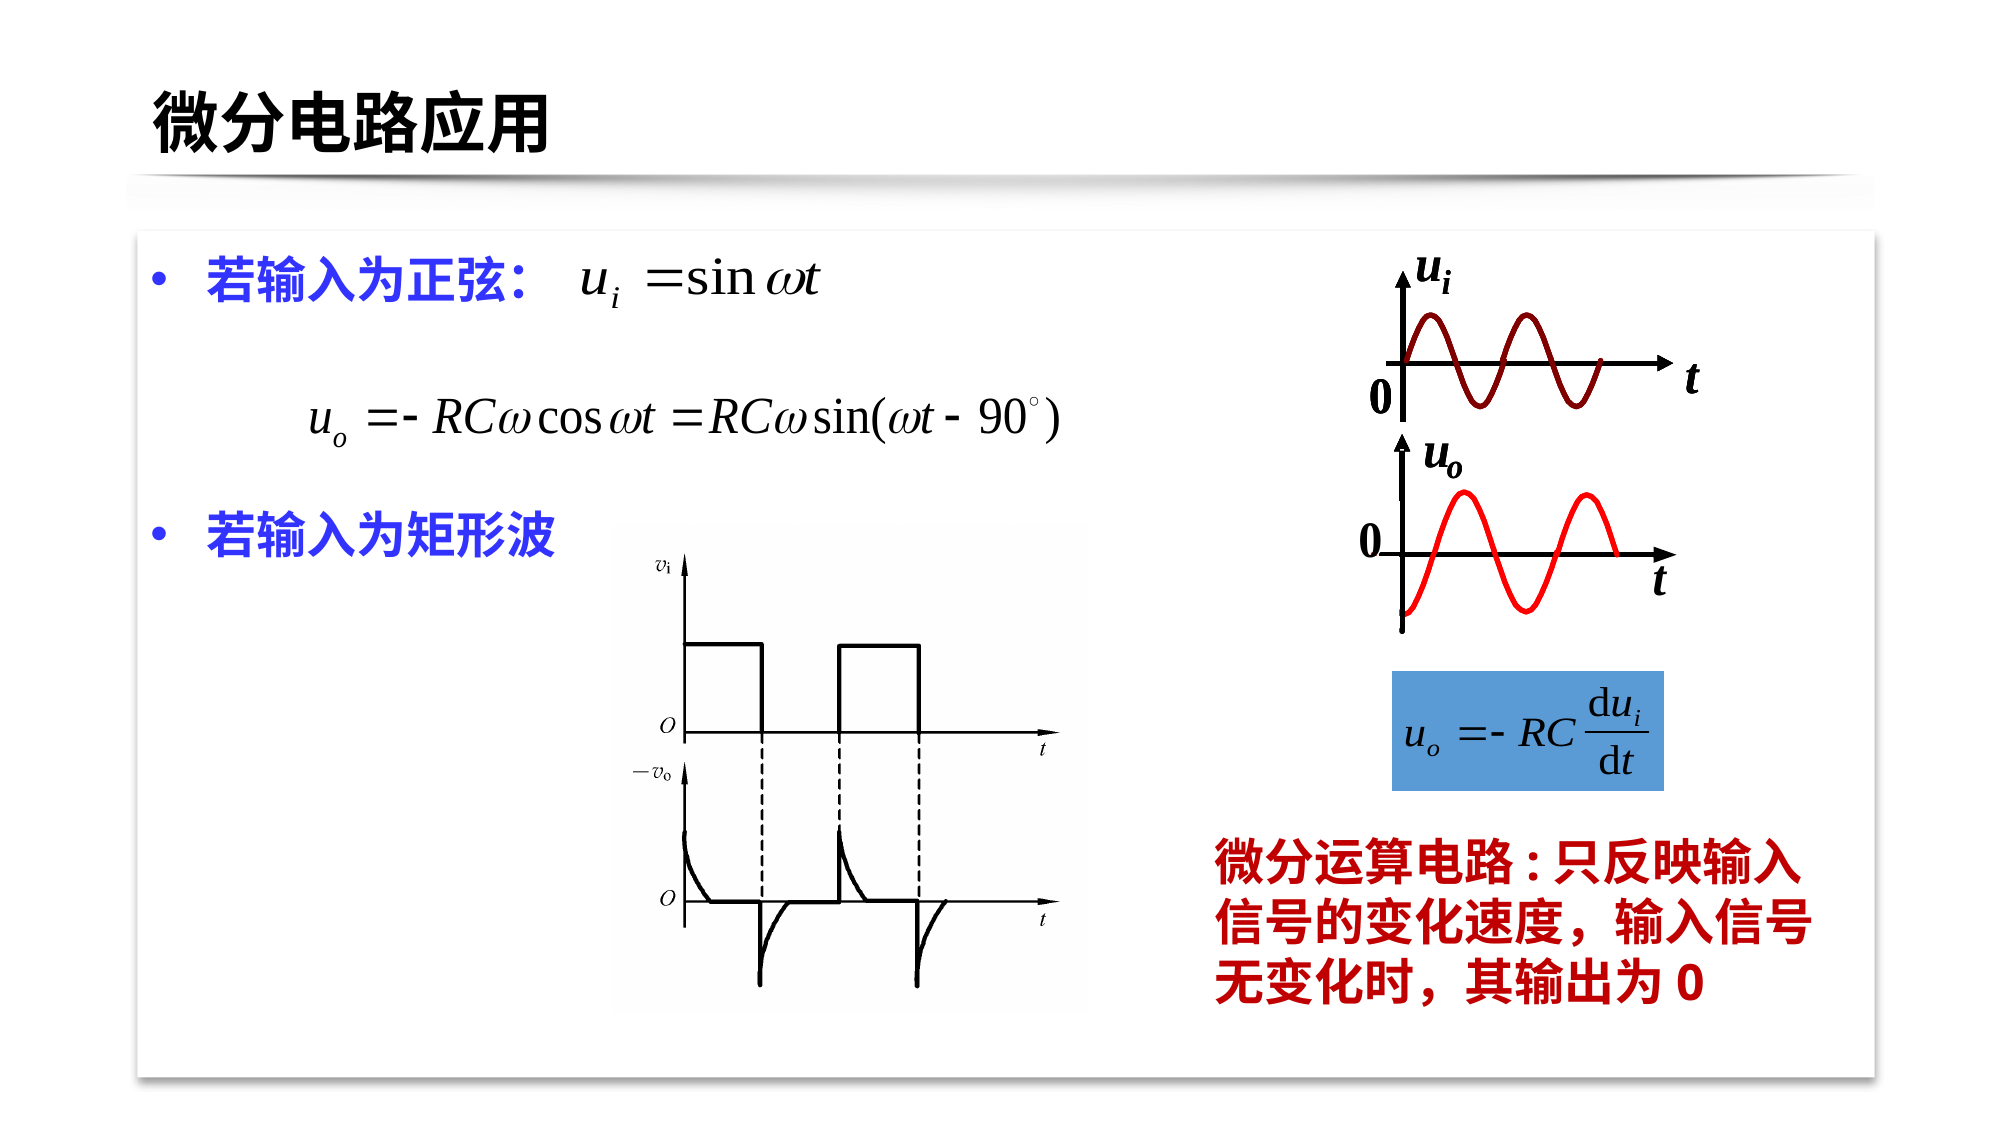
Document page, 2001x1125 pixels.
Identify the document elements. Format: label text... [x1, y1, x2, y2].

text_box 微分运算电路:只反映输入信号的变化速度，输入信号无变化时，其输出为0 [1199, 823, 1857, 1019]
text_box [1398, 676, 1658, 785]
text_box 若输入为正弦： 若输入为矩形波 [135, 240, 1010, 571]
picture [611, 524, 1089, 1014]
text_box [572, 240, 833, 322]
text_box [1345, 223, 1711, 636]
title 微分电路应用 [137, 77, 1863, 175]
picture [127, 175, 1874, 211]
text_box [302, 377, 1071, 460]
